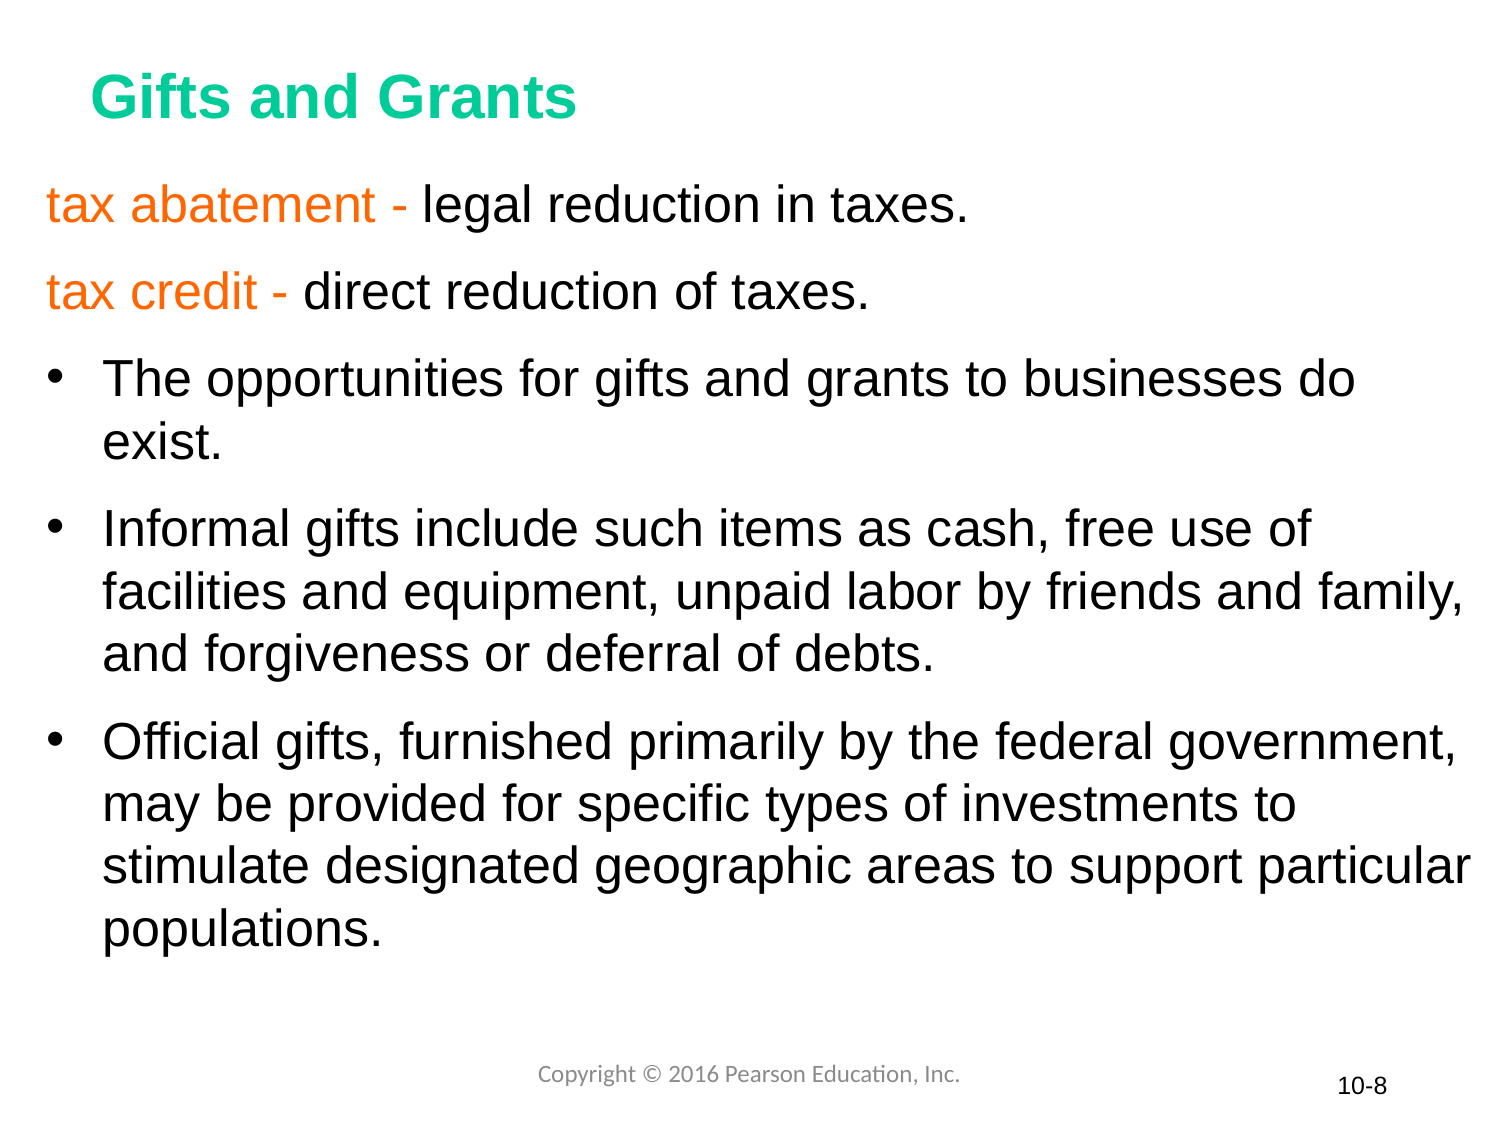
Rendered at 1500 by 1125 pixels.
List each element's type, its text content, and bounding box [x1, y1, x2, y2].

list tax abatement - legal reduction in taxes. tax credit - direct reduction of taxes. The opportunities for gifts and grants to businesses do exist. Informal gifts include such items as cash, free use of facilities and equipment, unpaid labor by friends and family, and forgiveness or deferral of debts. Official gifts, furnished primarily by the federal government, may be provided for specific types of investments to stimulate designated geographic areas to support particular populations. [31, 162, 1500, 1038]
footer Copyright © 2016 Pearson Education, Inc. [512, 1042, 988, 1103]
title Gifts and Grants [75, 0, 1425, 162]
